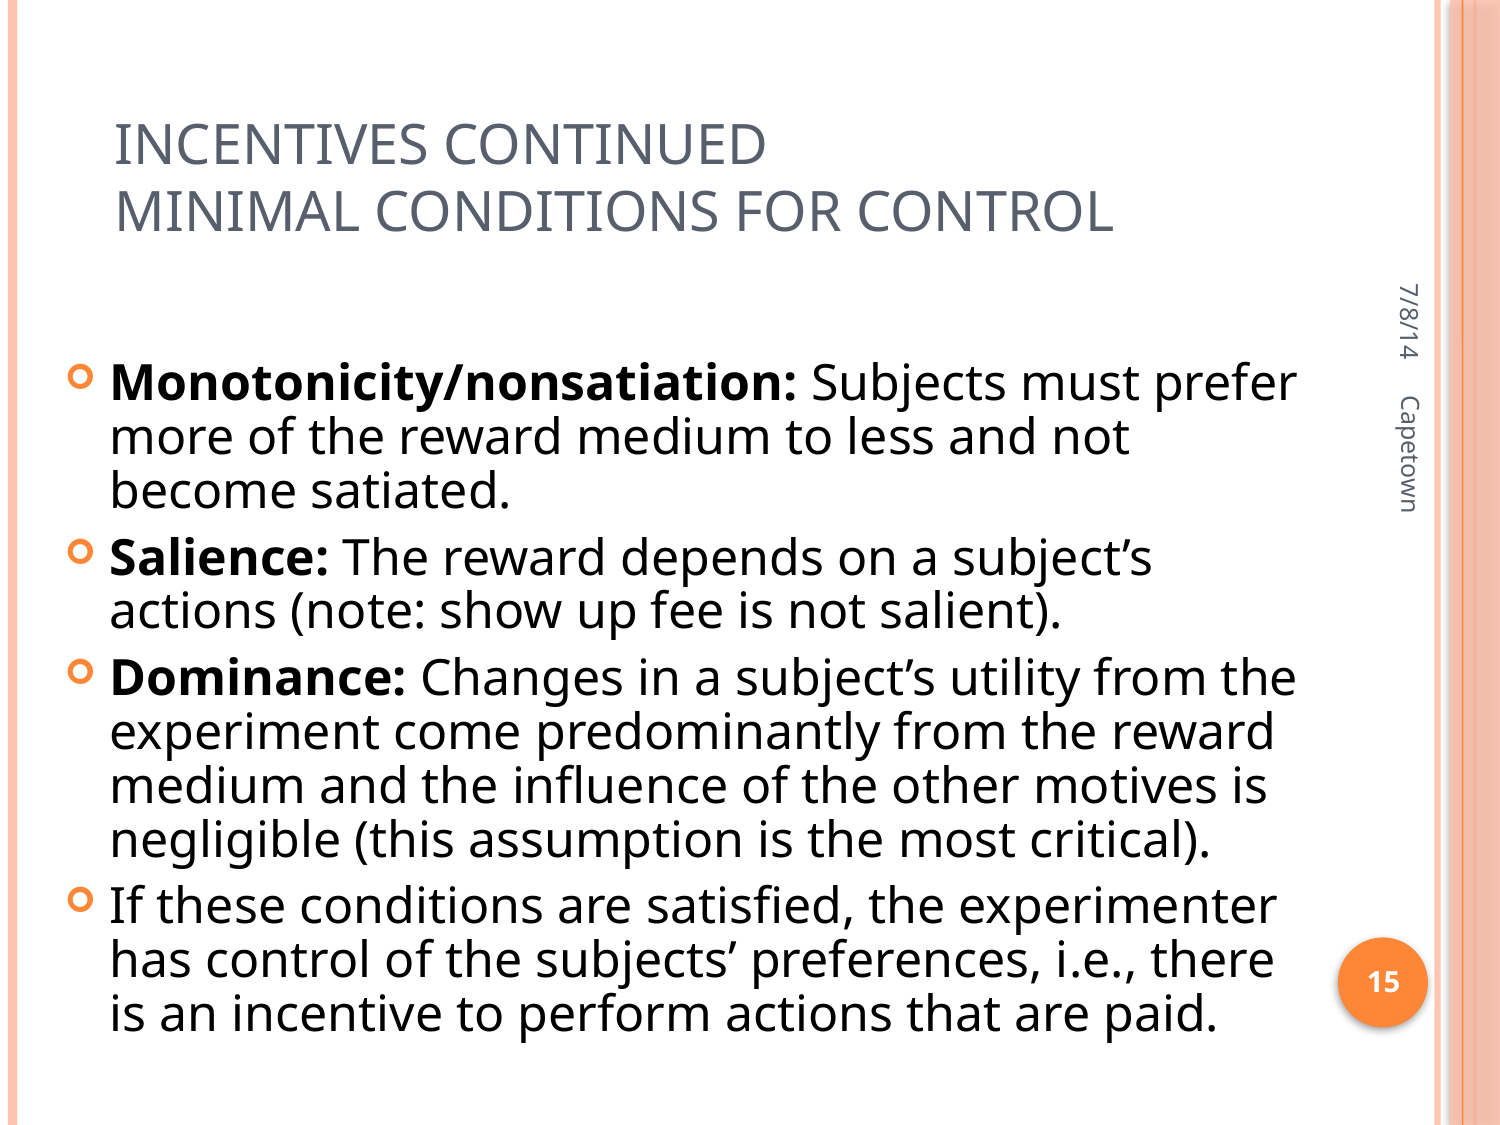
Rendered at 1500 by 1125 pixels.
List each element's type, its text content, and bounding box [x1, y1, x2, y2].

title Incentives Continued Minimal Conditions for Control [99, 99, 1375, 250]
slide_number 15 [1333, 940, 1434, 1027]
list Monotonicity/nonsatiation: Subjects must prefer more of the reward medium to less and not become satiated. Salience: The reward depends on a subject’s actions (note: show up fee is not salient). Dominance: Changes in a subject’s utility from the experiment come predominantly from the reward medium and the influence of the other motives is negligible (this assumption is the most critical). If these conditions are satisfied, the experimenter has control of the subjects’ preferences, i.e., there is an incentive to perform actions that are paid. [50, 350, 1325, 1063]
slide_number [1378, 43, 1442, 374]
footer Capetown [1379, 380, 1440, 906]
